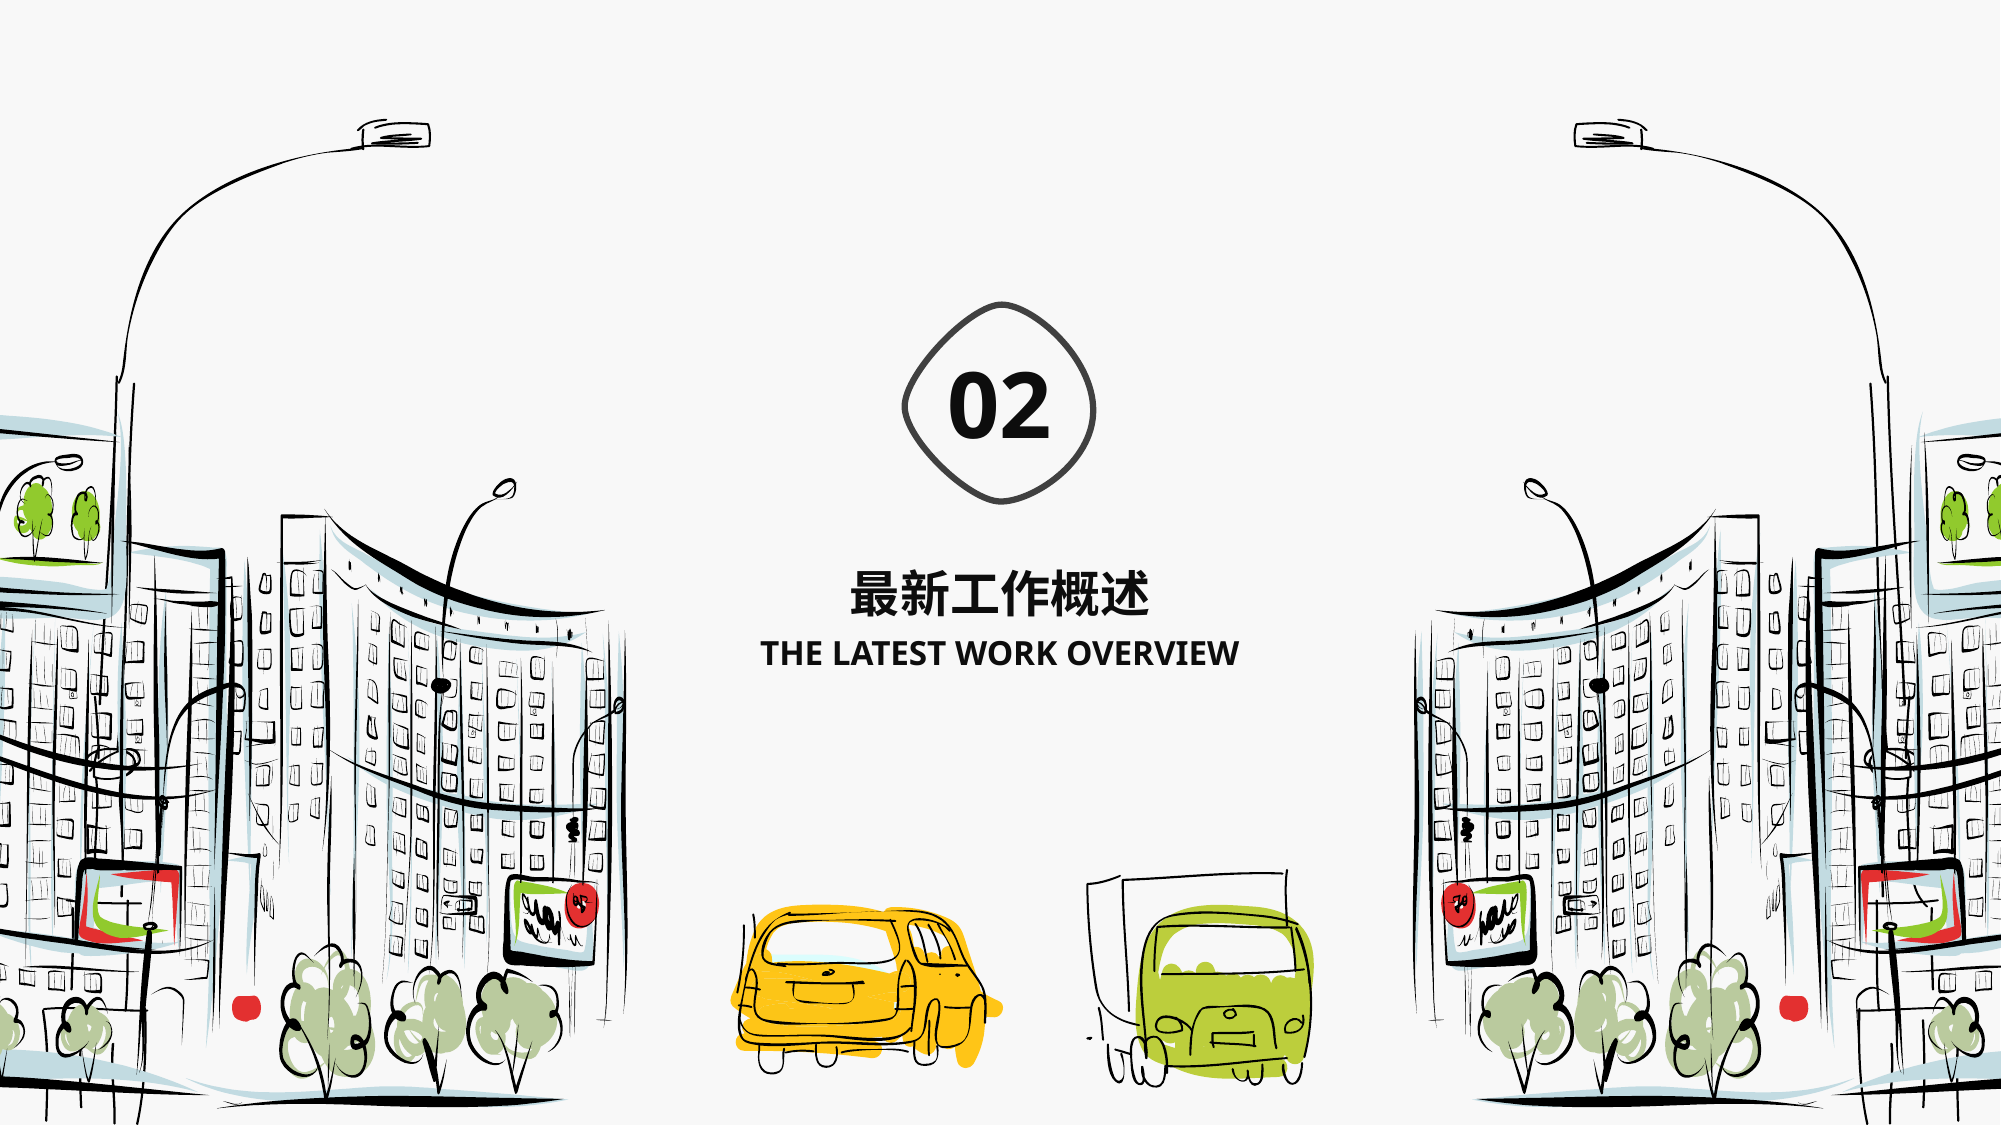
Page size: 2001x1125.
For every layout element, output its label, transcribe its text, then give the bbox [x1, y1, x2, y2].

text_box [938, 465, 1072, 503]
text_box 最新工作概述 [835, 509, 1165, 624]
picture [0, 118, 664, 1125]
text_box THE LATEST WORK OVERVIEW [664, 624, 1348, 680]
text_box 02 [905, 339, 1095, 465]
picture [1377, 118, 2000, 1125]
picture [1061, 840, 1348, 1100]
picture [710, 875, 1033, 1107]
text_box [943, 303, 1062, 339]
